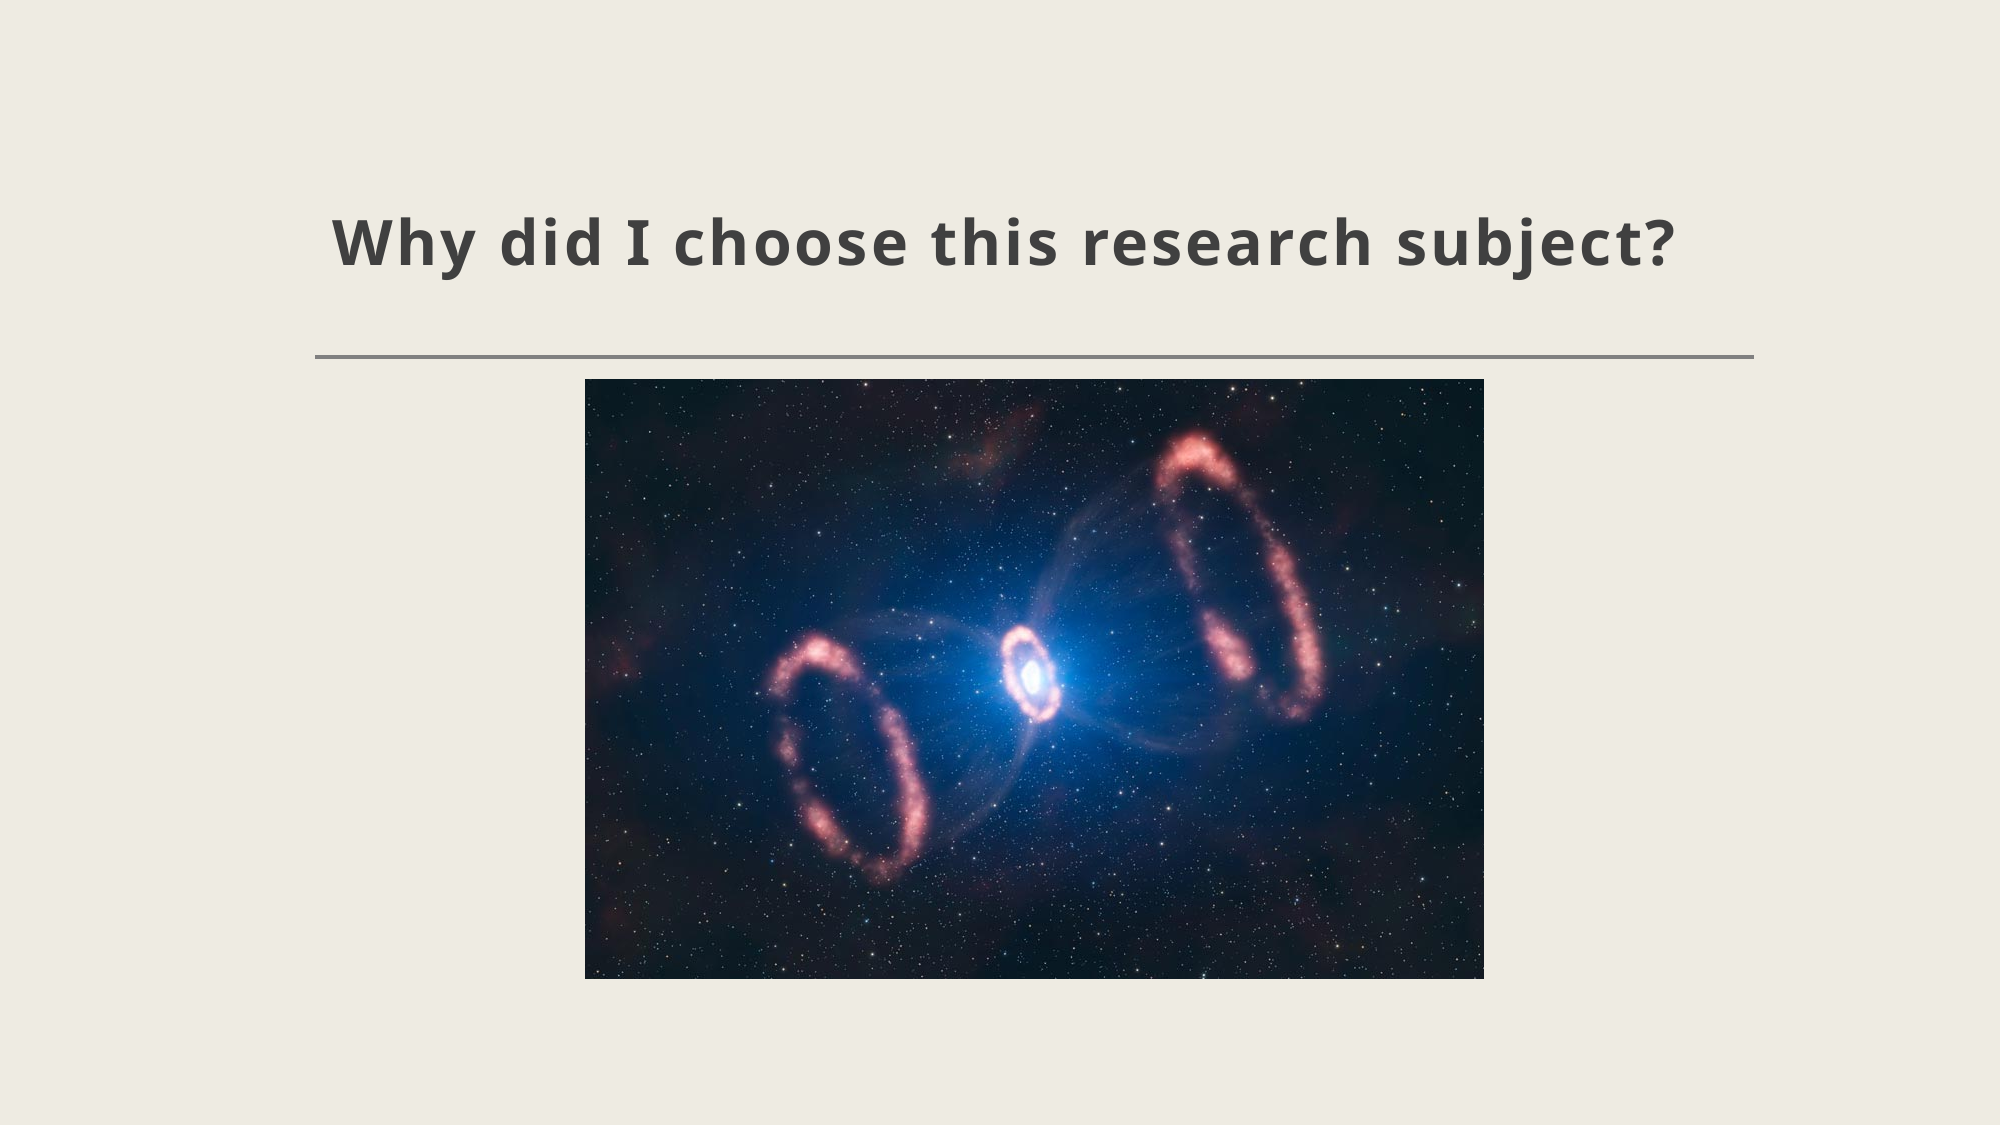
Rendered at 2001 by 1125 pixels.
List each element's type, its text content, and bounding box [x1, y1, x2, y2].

title Why did I choose this research subject? [315, 72, 1754, 294]
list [584, 379, 1484, 979]
